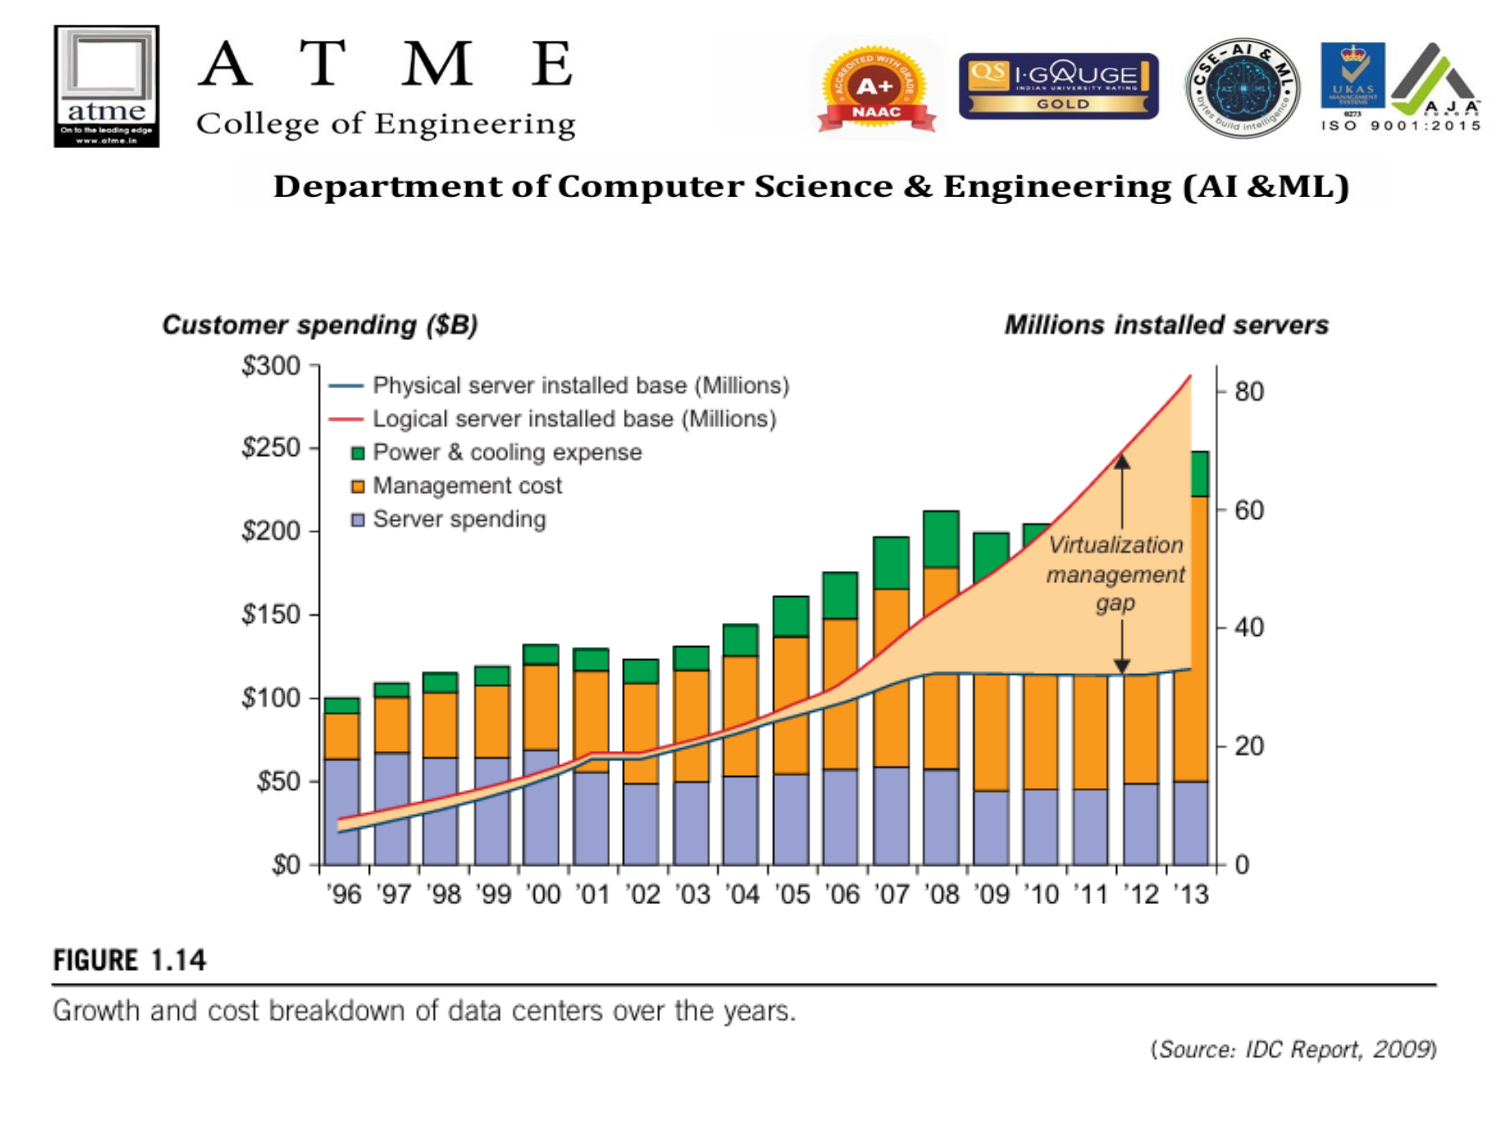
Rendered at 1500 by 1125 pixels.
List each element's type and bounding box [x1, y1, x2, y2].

picture [24, 0, 1500, 226]
picture [37, 249, 1461, 1071]
